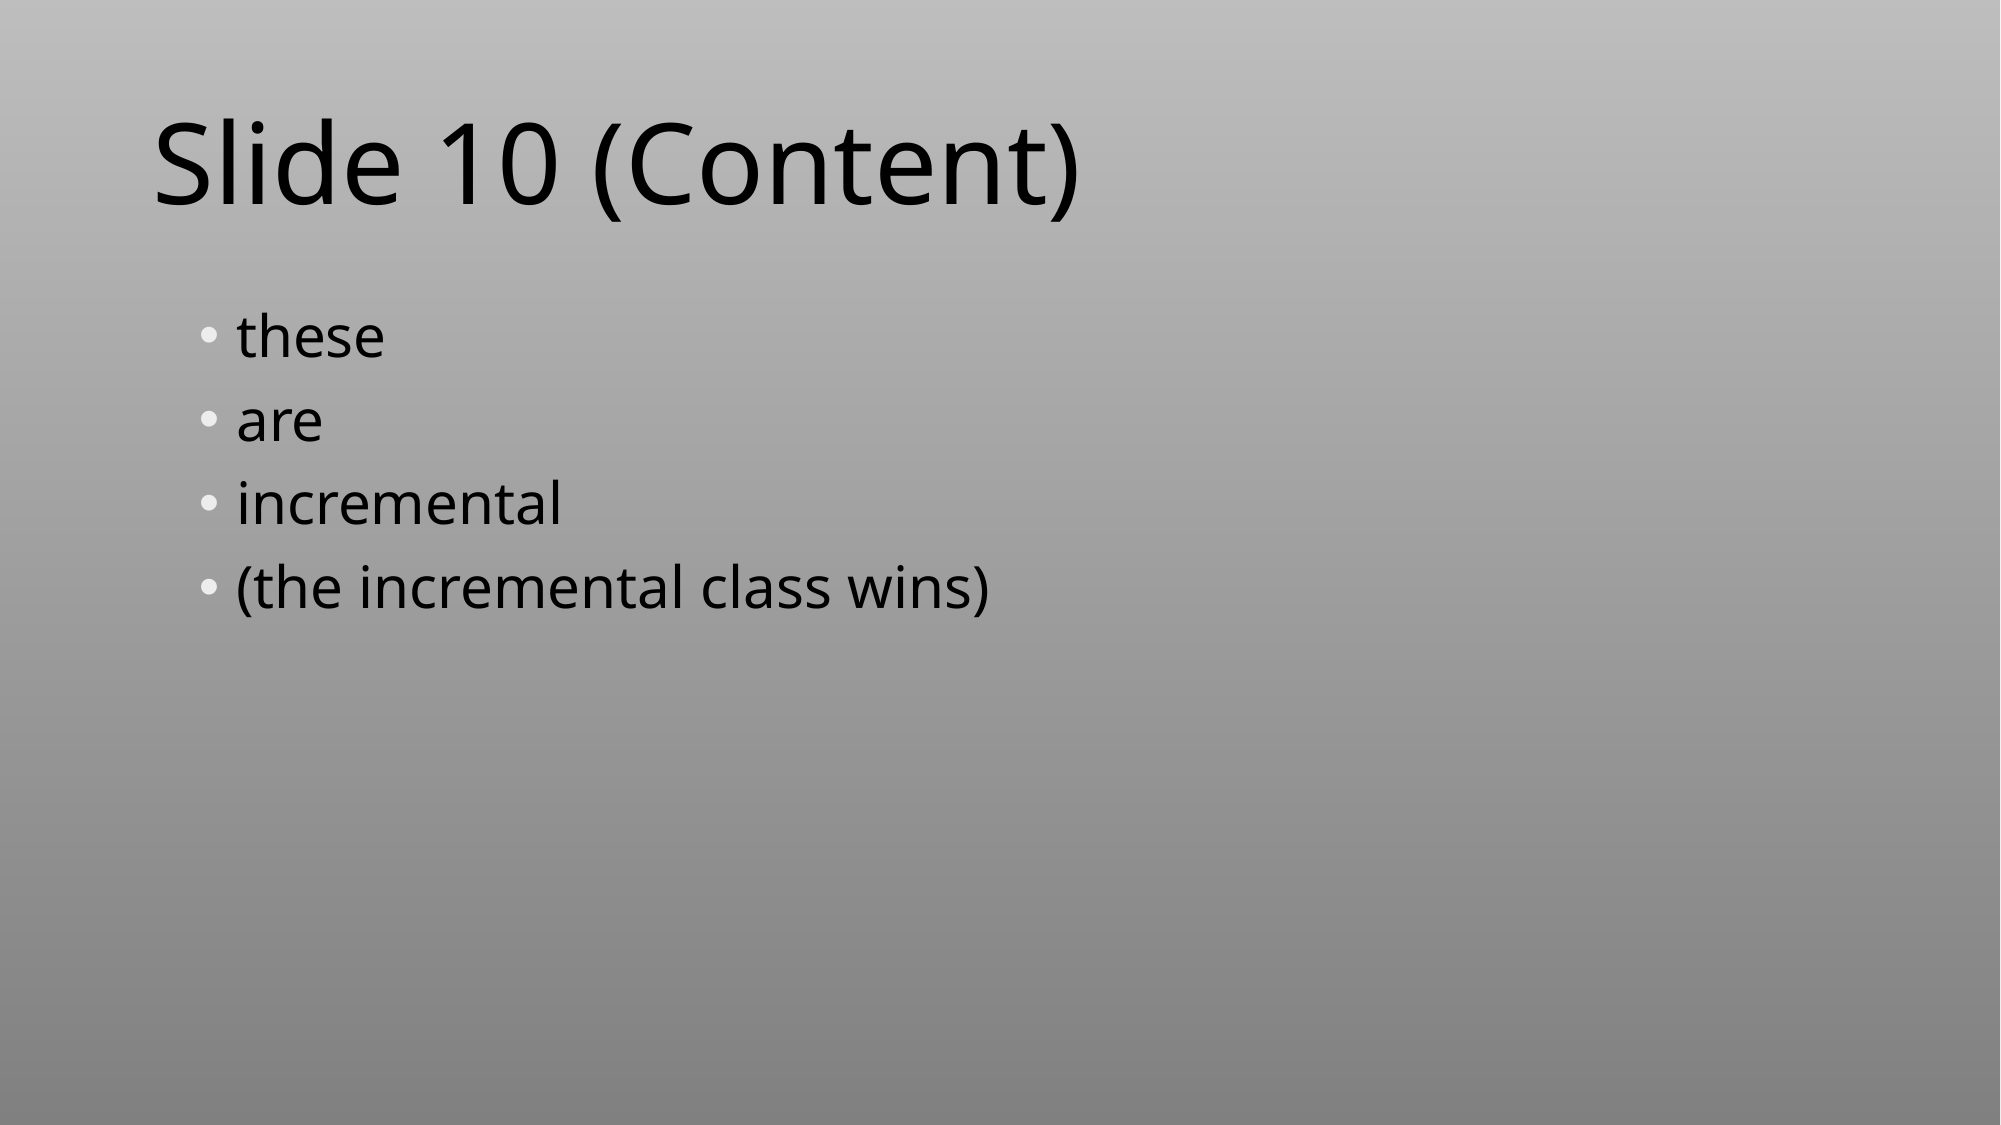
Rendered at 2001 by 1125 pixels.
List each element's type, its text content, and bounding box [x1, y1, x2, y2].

list these are incremental (the incremental class wins) [183, 299, 1863, 1014]
picture [0, 0, 2001, 1125]
title Slide 10 (Content) [137, 59, 1863, 278]
